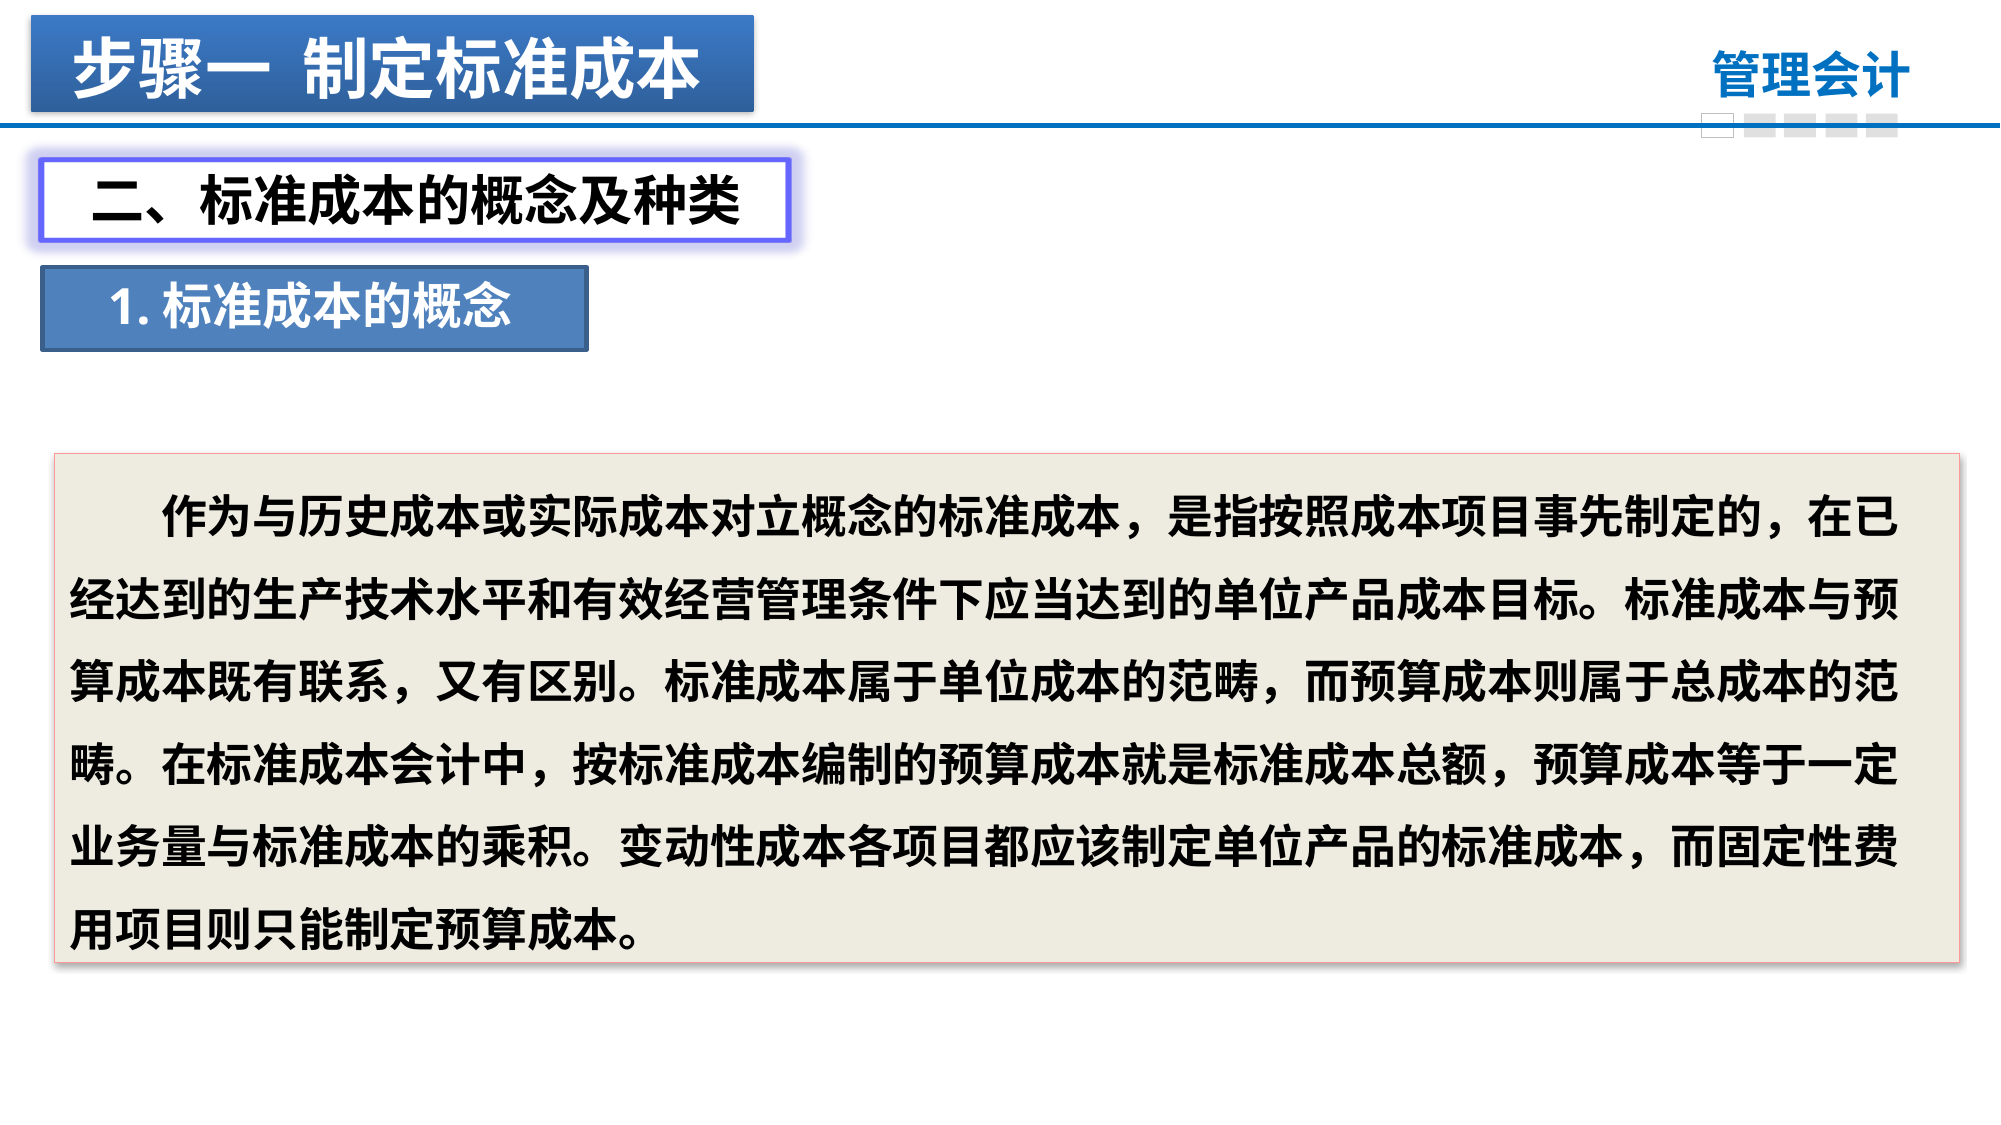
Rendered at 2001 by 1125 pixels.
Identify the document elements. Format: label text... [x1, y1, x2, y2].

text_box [42, 276, 587, 404]
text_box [31, 14, 754, 117]
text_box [7, 132, 823, 268]
text_box 作为与历史成本或实际成本对立概念的标准成本，是指按照成本项目事先制定的，在已经达到的生产技术水平和有效经营管理条件下应当达到的单位产品成本目标。标准成本与预算成本既有联系，又有区别。标准成本属于单位成本的范畴，而预算成本则属于总成本的范畴。在标准成本会计中，按标准成本编制的预算成本就是标准成本总额，预算成本等于一定业务量与标准成本的乘积。变动性成本各项目都应该制定单位产品的标准成本，而固定性费用项目则只能制定预算成本。 [54, 453, 1960, 963]
